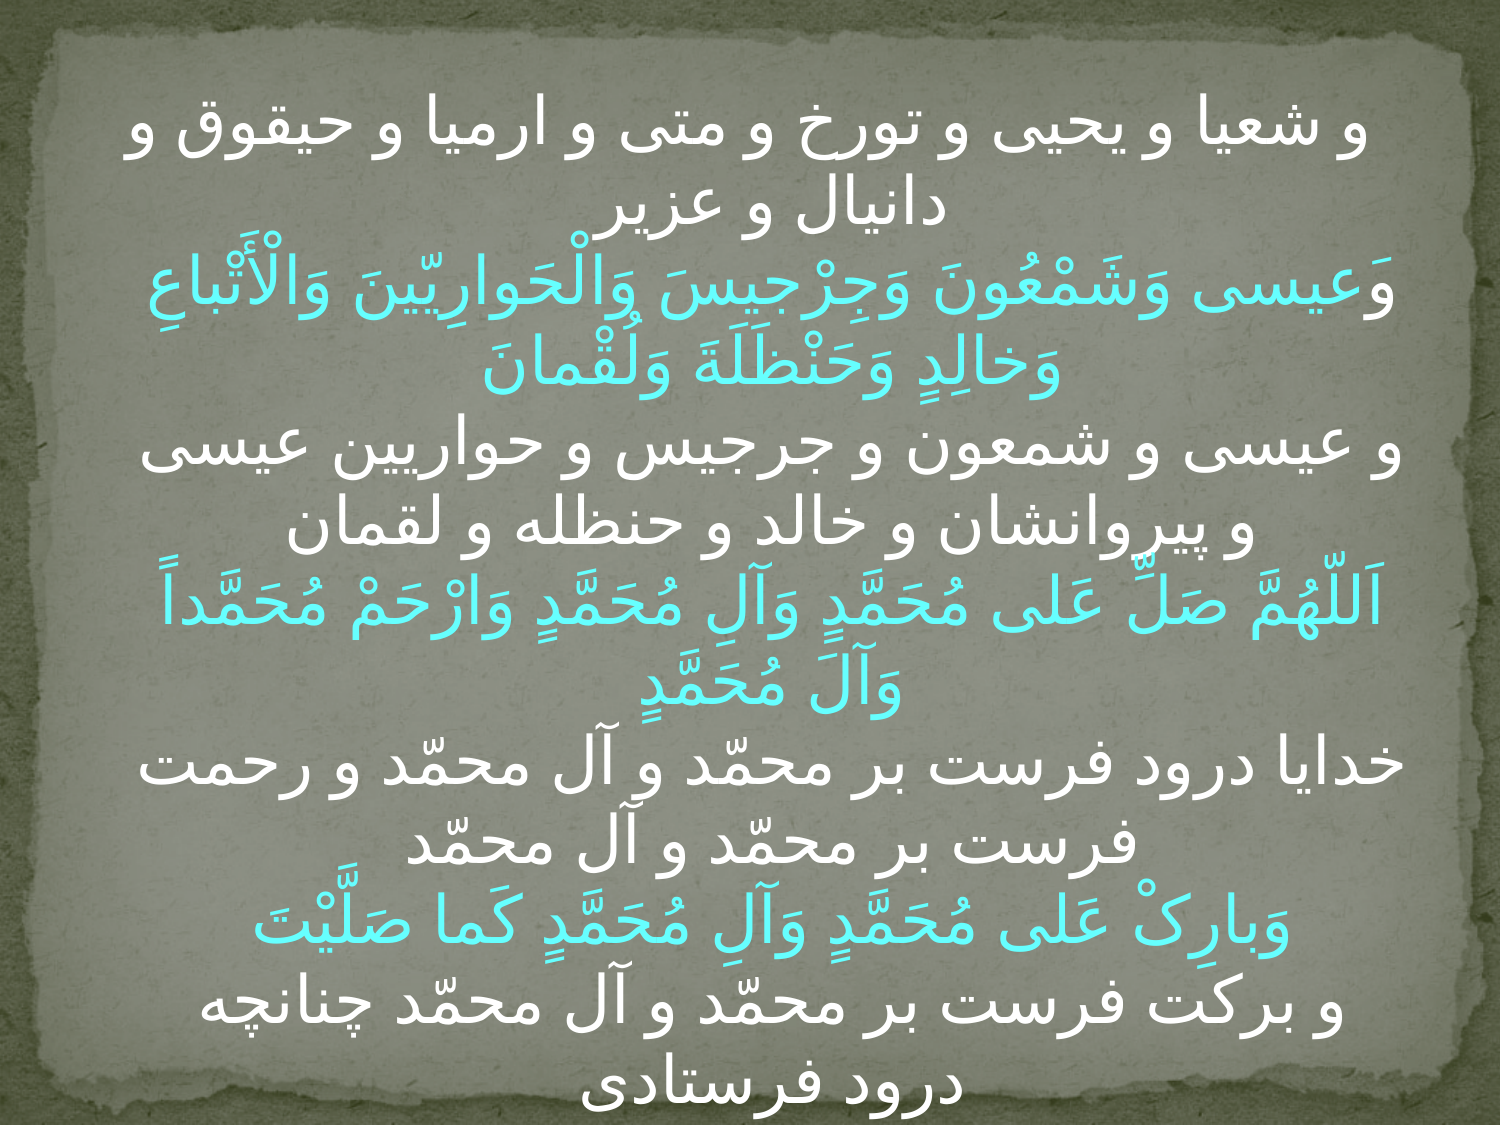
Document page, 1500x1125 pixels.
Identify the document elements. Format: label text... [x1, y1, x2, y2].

list و شعیا و یحیى و تورخ و متى و ارمیا و حیقوق و دانیال و عزیر وَعیسى‏ وَشَمْعُونَ وَجِرْجیسَ وَالْحَوارِیّینَ وَالْأَتْباعِ وَخالِدٍ وَحَنْظَلَةَ وَلُقْمانَ و عیسى و شمعون و جرجیس و حواریین عیسى و پیروانشان و خالد و حنظله و لقمان اَللّهُمَّ صَلِّ عَلى‏ مُحَمَّدٍ وَآلِ مُحَمَّدٍ وَارْحَمْ‏ مُحَمَّداً وَآلَ مُحَمَّدٍ خدایا درود فرست بر محمّد و آل محمّد و رحمت فرست بر محمّد و آل محمّد وَبارِکْ عَلى‏ مُحَمَّدٍ وَآلِ مُحَمَّدٍ کَما صَلَّیْتَ‏ و برکت فرست بر محمّد و آل محمّد چنانچه درود فرستادى‏ [75, 70, 1425, 1000]
